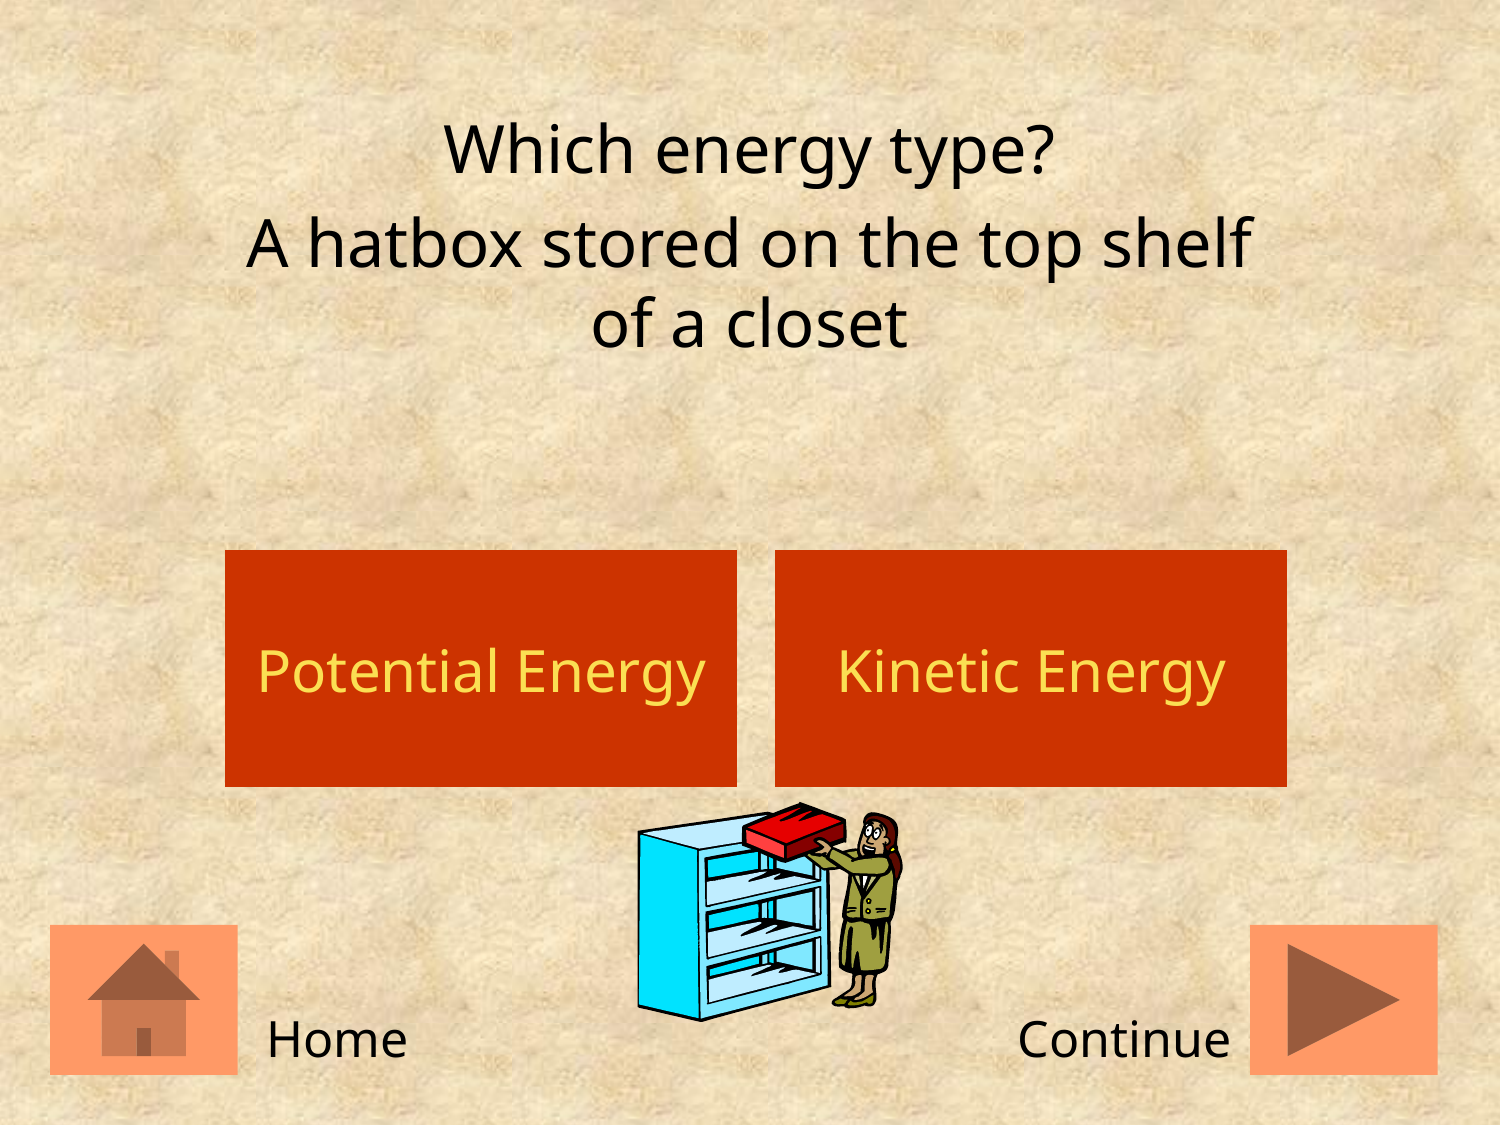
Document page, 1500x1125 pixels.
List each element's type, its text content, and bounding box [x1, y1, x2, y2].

text_box Kinetic Energy [774, 549, 1288, 788]
text_box [1250, 924, 1438, 1075]
text_box Home [249, 999, 425, 1075]
picture [0, 0, 1500, 1125]
text_box Potential Energy [224, 549, 738, 788]
text_box Continue [999, 999, 1250, 1075]
text_box [50, 924, 238, 1075]
text_box Which energy type? A hatbox stored on the top shelf of a closet [224, 99, 1275, 388]
